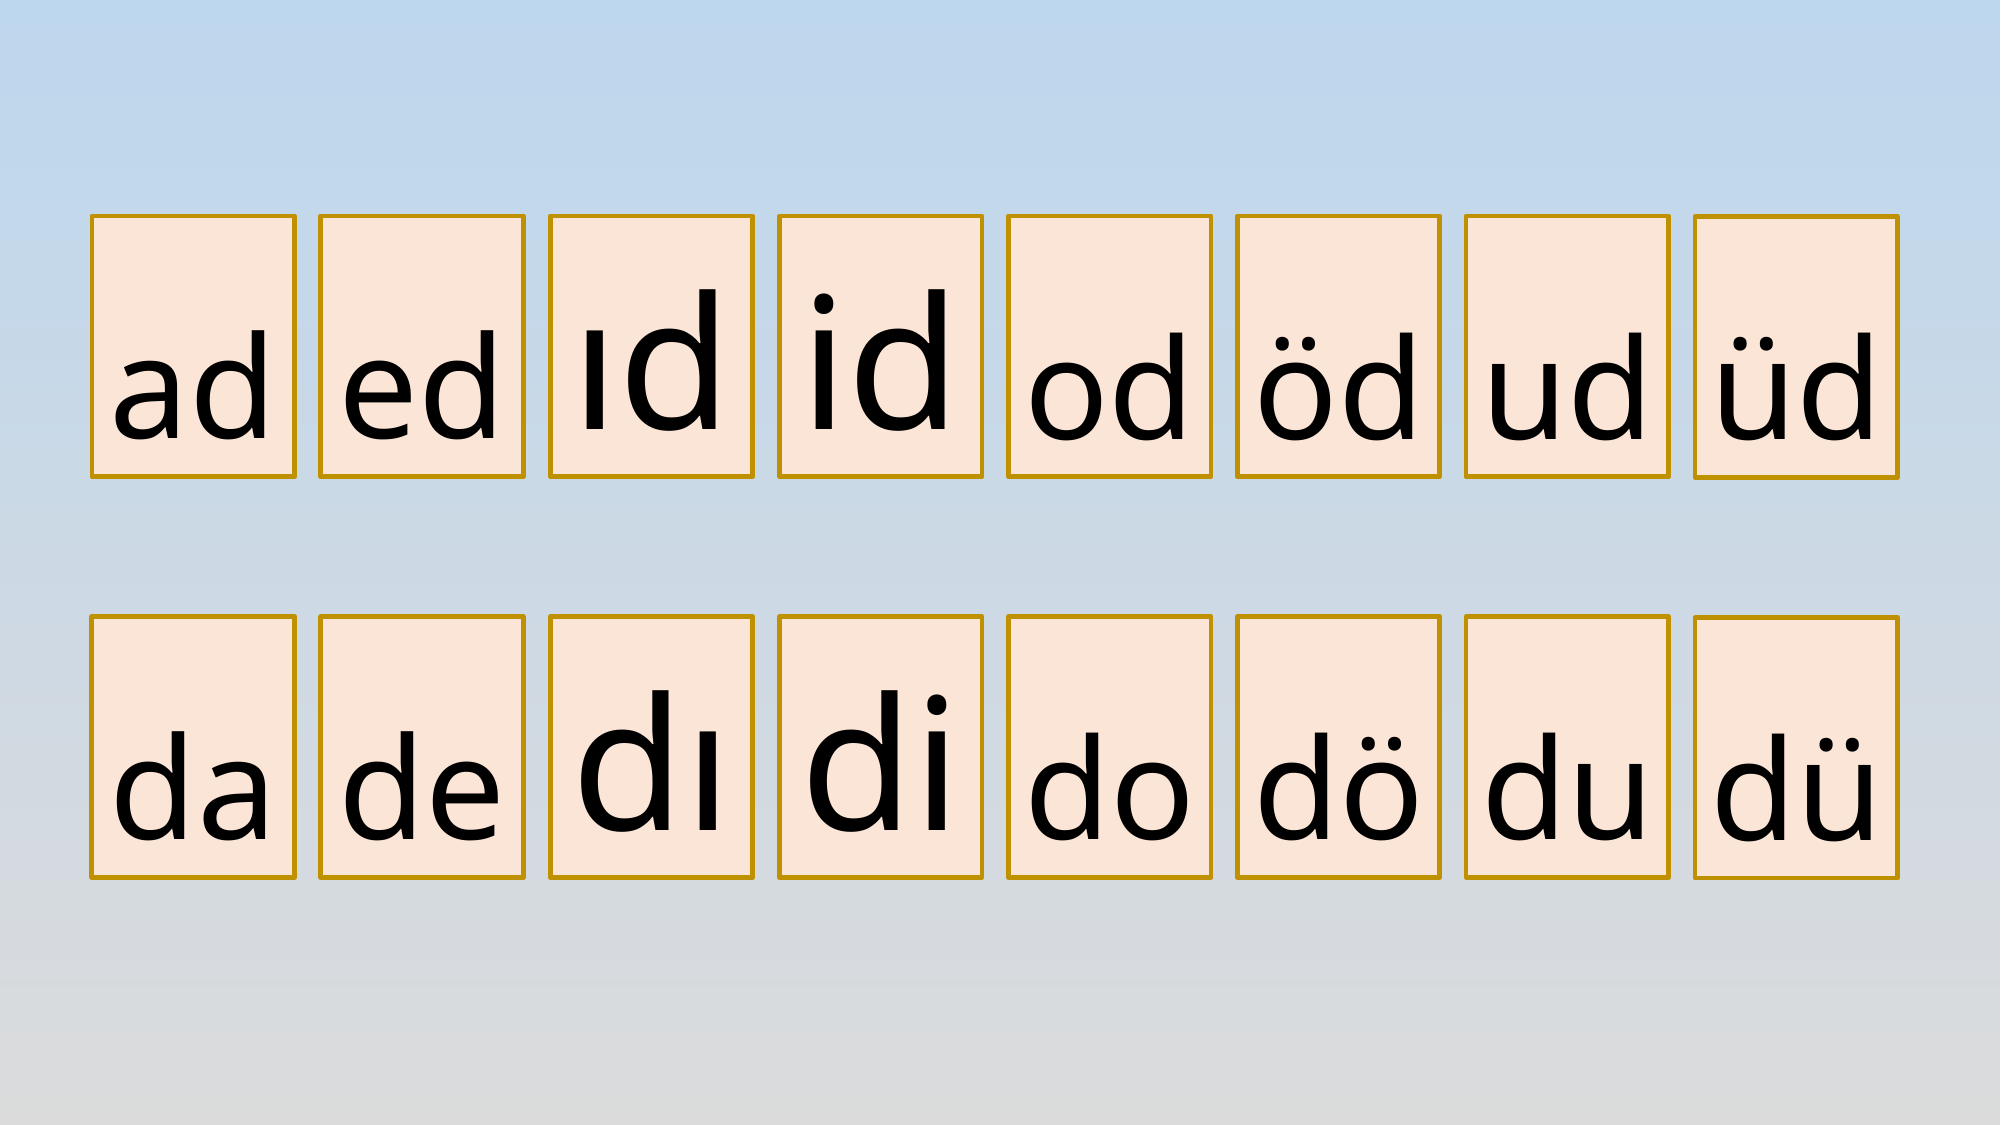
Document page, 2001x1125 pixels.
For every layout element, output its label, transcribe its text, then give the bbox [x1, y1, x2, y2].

text_box de [320, 616, 524, 878]
text_box ıd [550, 216, 753, 477]
text_box di [779, 616, 983, 878]
text_box ud [1466, 216, 1669, 477]
text_box do [1008, 616, 1211, 878]
text_box dü [1695, 617, 1898, 879]
text_box dö [1237, 616, 1440, 878]
text_box od [1008, 216, 1211, 477]
title ad [91, 216, 295, 477]
text_box ed [320, 216, 524, 477]
text_box üd [1695, 216, 1898, 478]
text_box da [91, 616, 295, 878]
text_box id [779, 216, 983, 477]
text_box dı [550, 616, 753, 878]
text_box öd [1237, 216, 1440, 477]
text_box du [1466, 616, 1669, 878]
